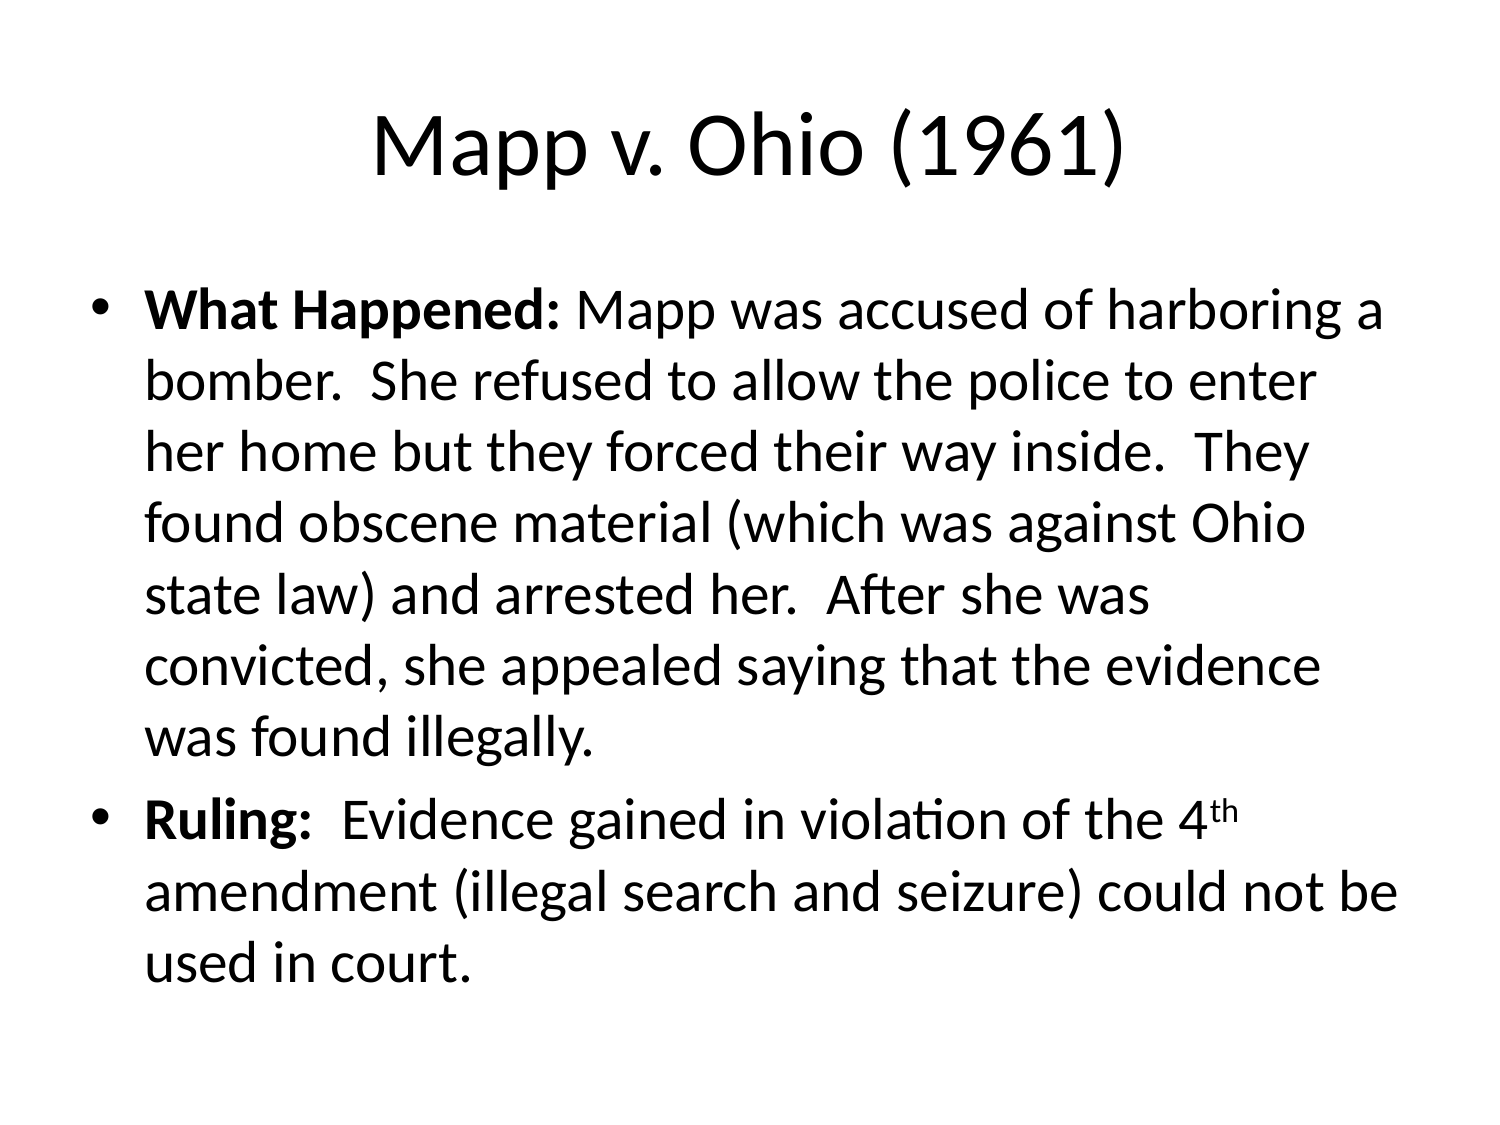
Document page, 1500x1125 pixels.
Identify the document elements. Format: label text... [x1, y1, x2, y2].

list What Happened: Mapp was accused of harboring a bomber. She refused to allow the police to enter her home but they forced their way inside. They found obscene material (which was against Ohio state law) and arrested her. After she was convicted, she appealed saying that the evidence was found illegally. Ruling: Evidence gained in violation of the 4th amendment (illegal search and seizure) could not be used in court. [75, 262, 1425, 1005]
title Mapp v. Ohio (1961) [75, 45, 1425, 233]
